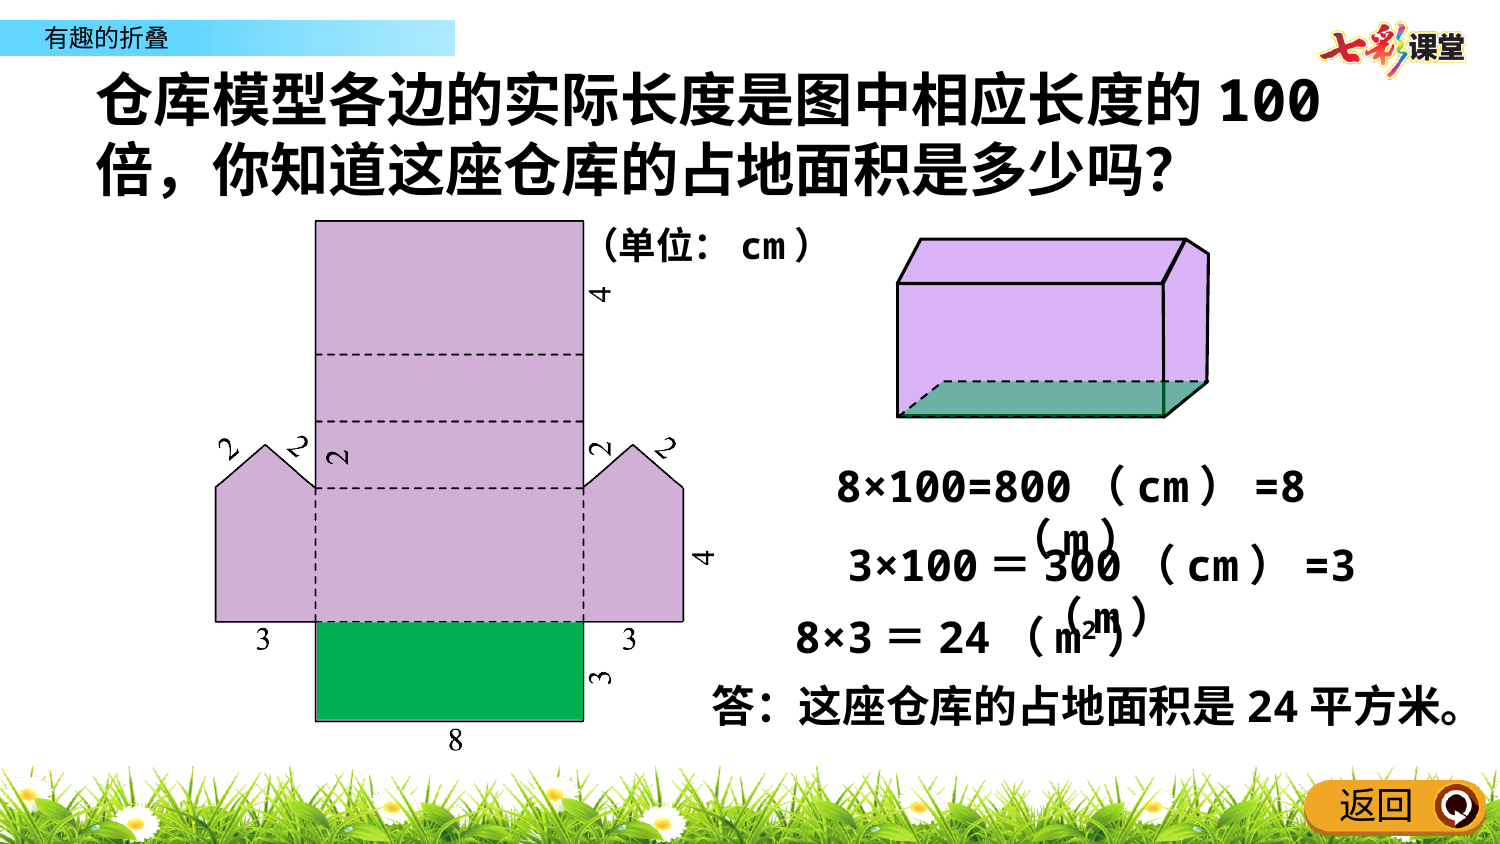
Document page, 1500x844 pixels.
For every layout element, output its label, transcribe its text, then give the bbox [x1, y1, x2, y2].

text_box 答：这座仓库的占地面积是24平方米。 [721, 671, 1500, 739]
text_box [895, 285, 1161, 418]
picture [193, 214, 718, 753]
text_box [895, 237, 1184, 286]
picture [1316, 20, 1468, 80]
text_box [1162, 411, 1175, 420]
text_box 8×100=800（cm）=8（m） [792, 451, 1360, 572]
text_box （单位：cm） [718, 214, 877, 275]
text_box 3×100＝300（cm）=3（m） [805, 529, 1408, 650]
picture [0, 766, 1500, 844]
text_box [896, 379, 1209, 419]
text_box 8×3＝24（m2） [743, 602, 1203, 670]
text_box 仓库模型各边的实际长度是图中相应长度的100倍，你知道这座仓库的占地面积是多少吗？ [81, 55, 1443, 211]
text_box [1161, 237, 1211, 381]
